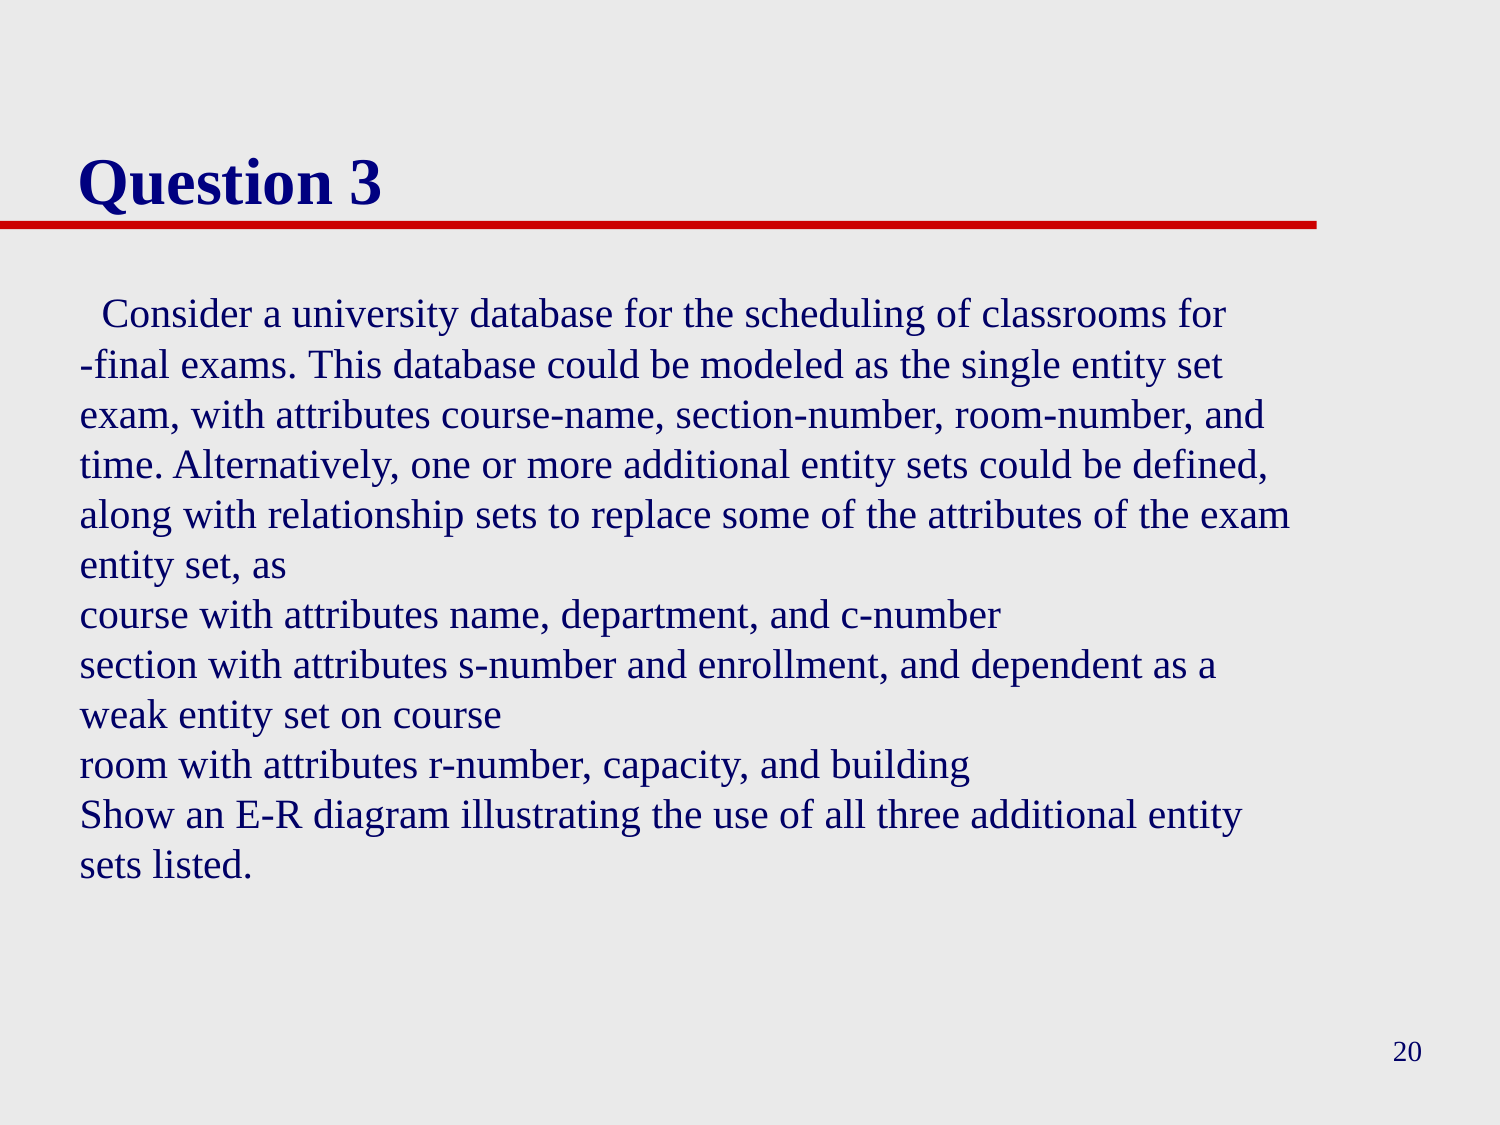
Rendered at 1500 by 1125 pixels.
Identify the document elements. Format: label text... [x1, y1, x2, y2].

title Question 3 [62, 43, 1338, 226]
text_box Consider a university database for the scheduling of classrooms for ‑final exams. This database could be modeled as the single entity set exam, with attributes course-name, section-number, room-number, and time. Alternatively, one or more additional entity sets could be defined, along with relationship sets to replace some of the attributes of the exam entity set, as course with attributes name, department, and c-number section with attributes s-number and enrollment, and dependent as a weak entity set on course room with attributes r-number, capacity, and building Show an E-R diagram illustrating the use of all three additional entity sets listed. [64, 274, 1341, 895]
slide_number 20 [1125, 1012, 1438, 1088]
